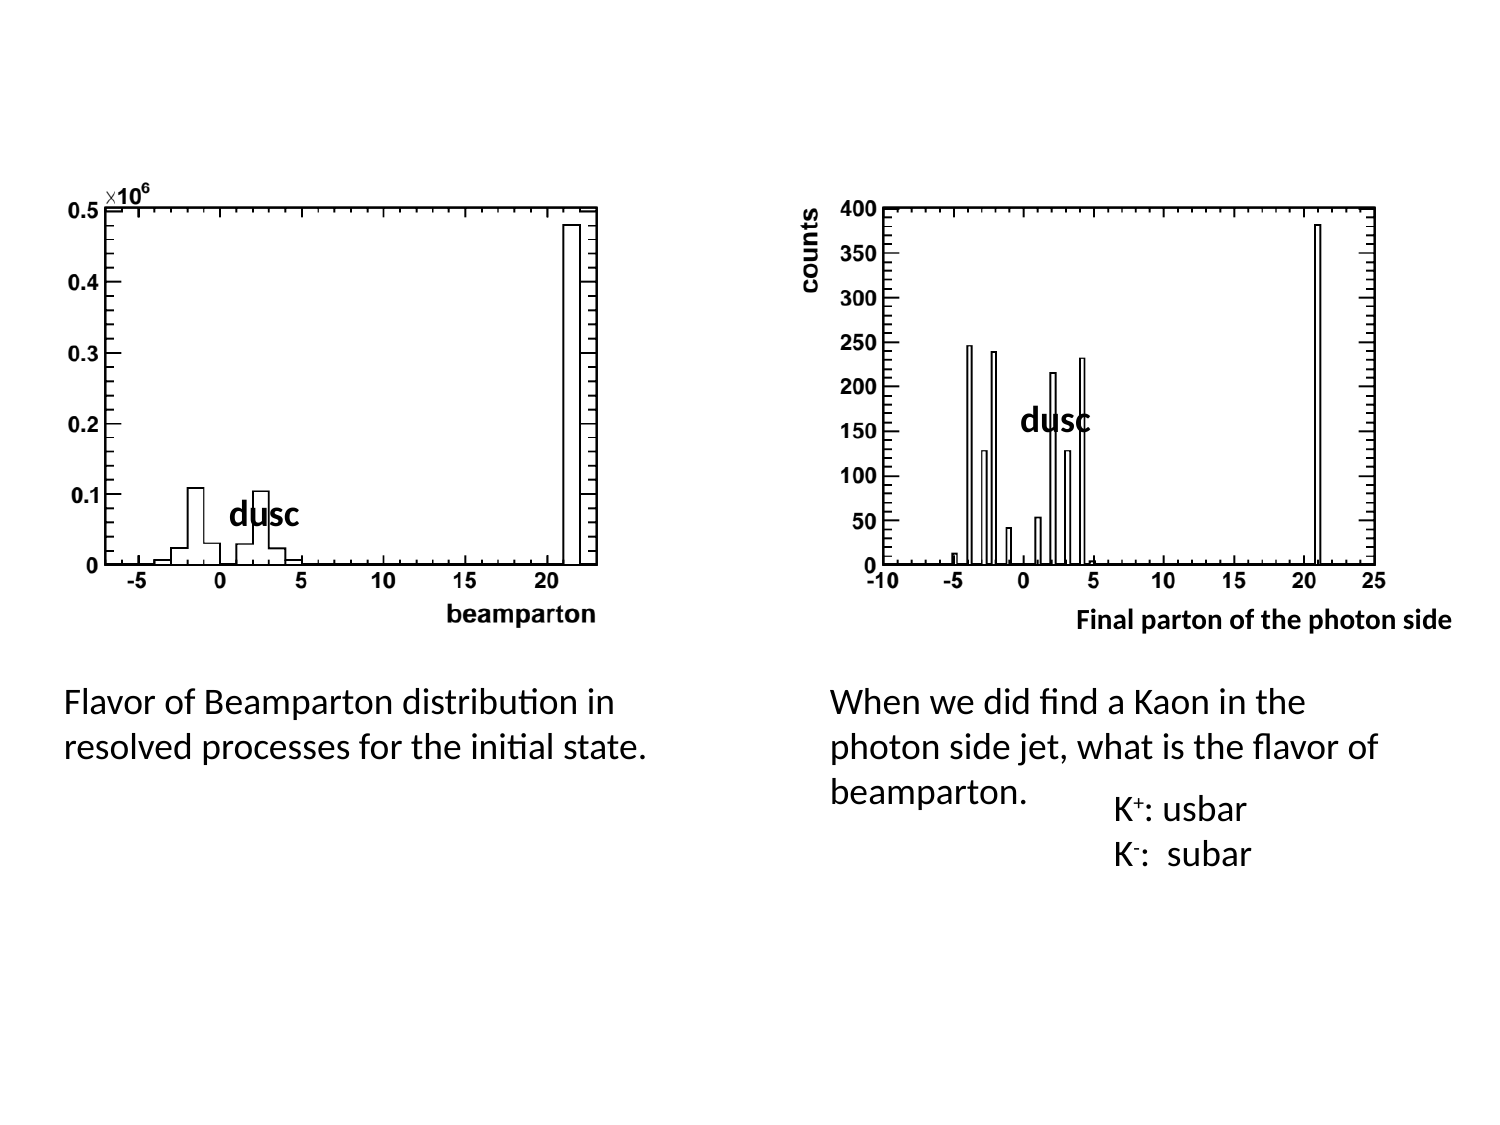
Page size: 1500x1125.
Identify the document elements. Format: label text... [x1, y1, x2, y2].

text_box When we did find a Kaon in the photon side jet, what is the flavor of beamparton. [815, 669, 1438, 820]
text_box Flavor of Beamparton distribution in resolved processes for the initial state. [48, 669, 670, 775]
text_box K+: usbar K-: subar [1099, 776, 1271, 882]
picture [777, 160, 1397, 634]
picture [0, 160, 700, 634]
text_box Final parton of the photon side [1061, 593, 1470, 643]
